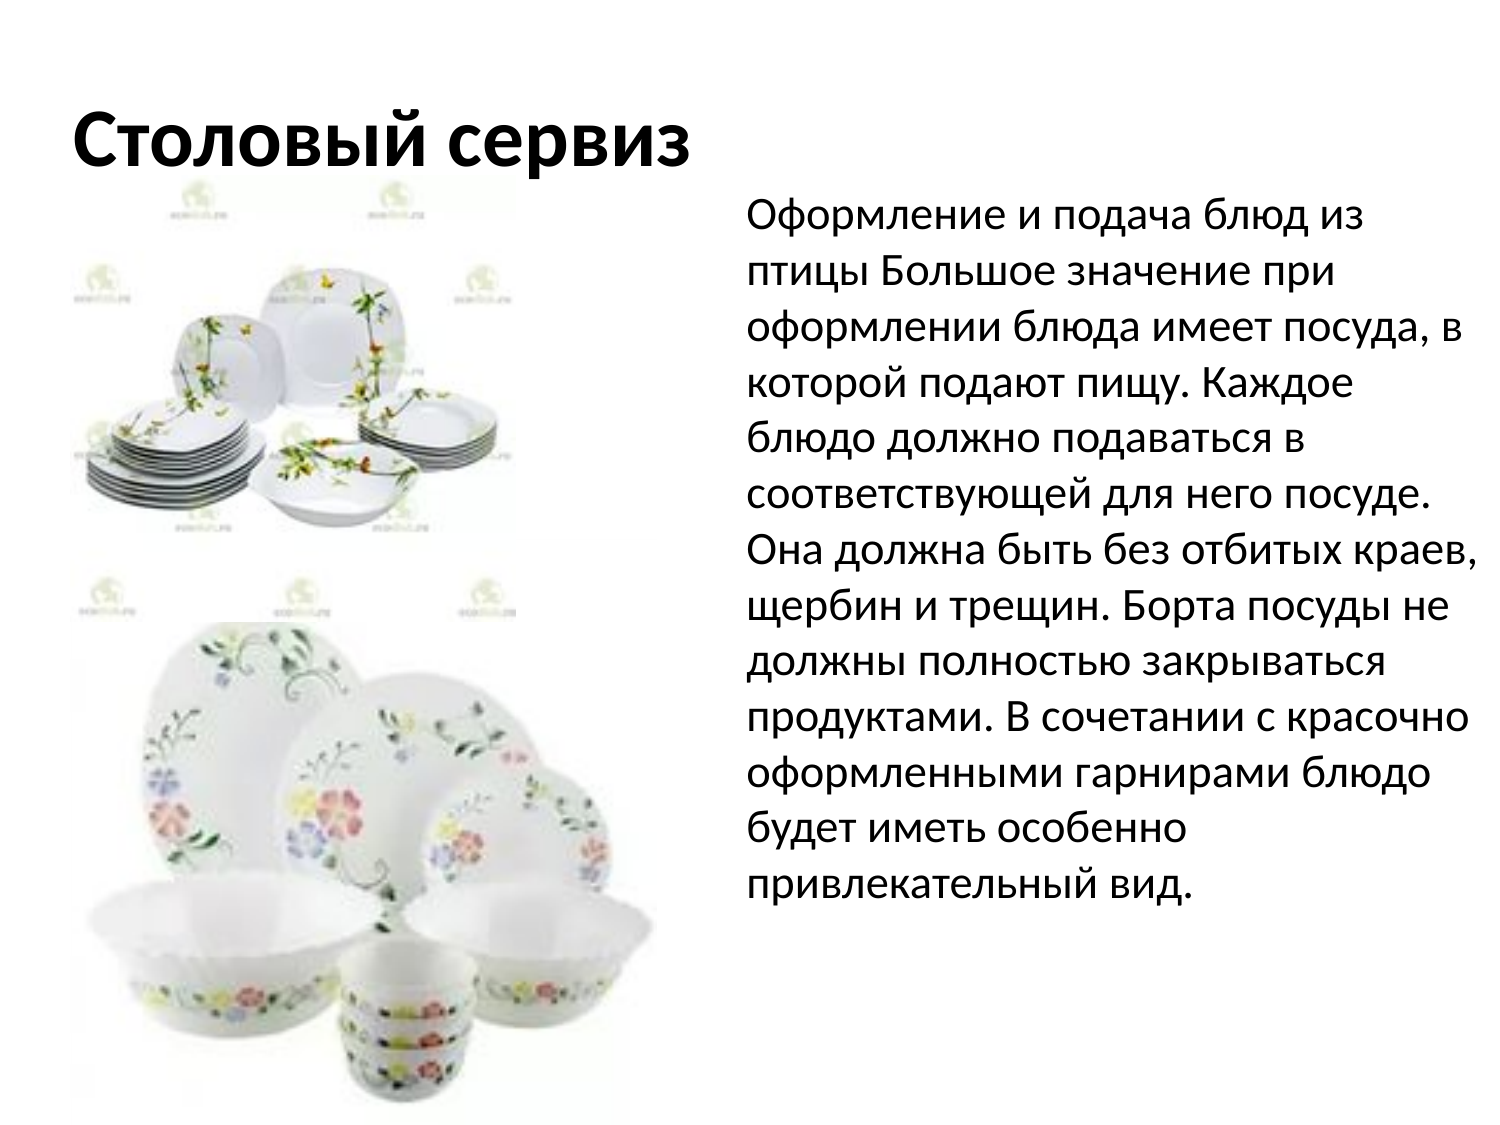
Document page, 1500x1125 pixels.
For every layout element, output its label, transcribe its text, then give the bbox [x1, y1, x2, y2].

picture [70, 175, 657, 1125]
list Оформление и подача блюд из птицы Большое значение при оформлении блюда имеет посуда, в которой подают пищу. Каждое блюдо должно подаваться в соответствующей для него посуде. Она должна быть без отбитых краев, щербин и трещин. Борта посуды не должны полностью закрываться продуктами. В сочетании с красочно оформленными гарнирами блюдо будет иметь особенно привлекательный вид. [731, 175, 1500, 946]
title Столовый сервиз [58, 0, 1367, 191]
